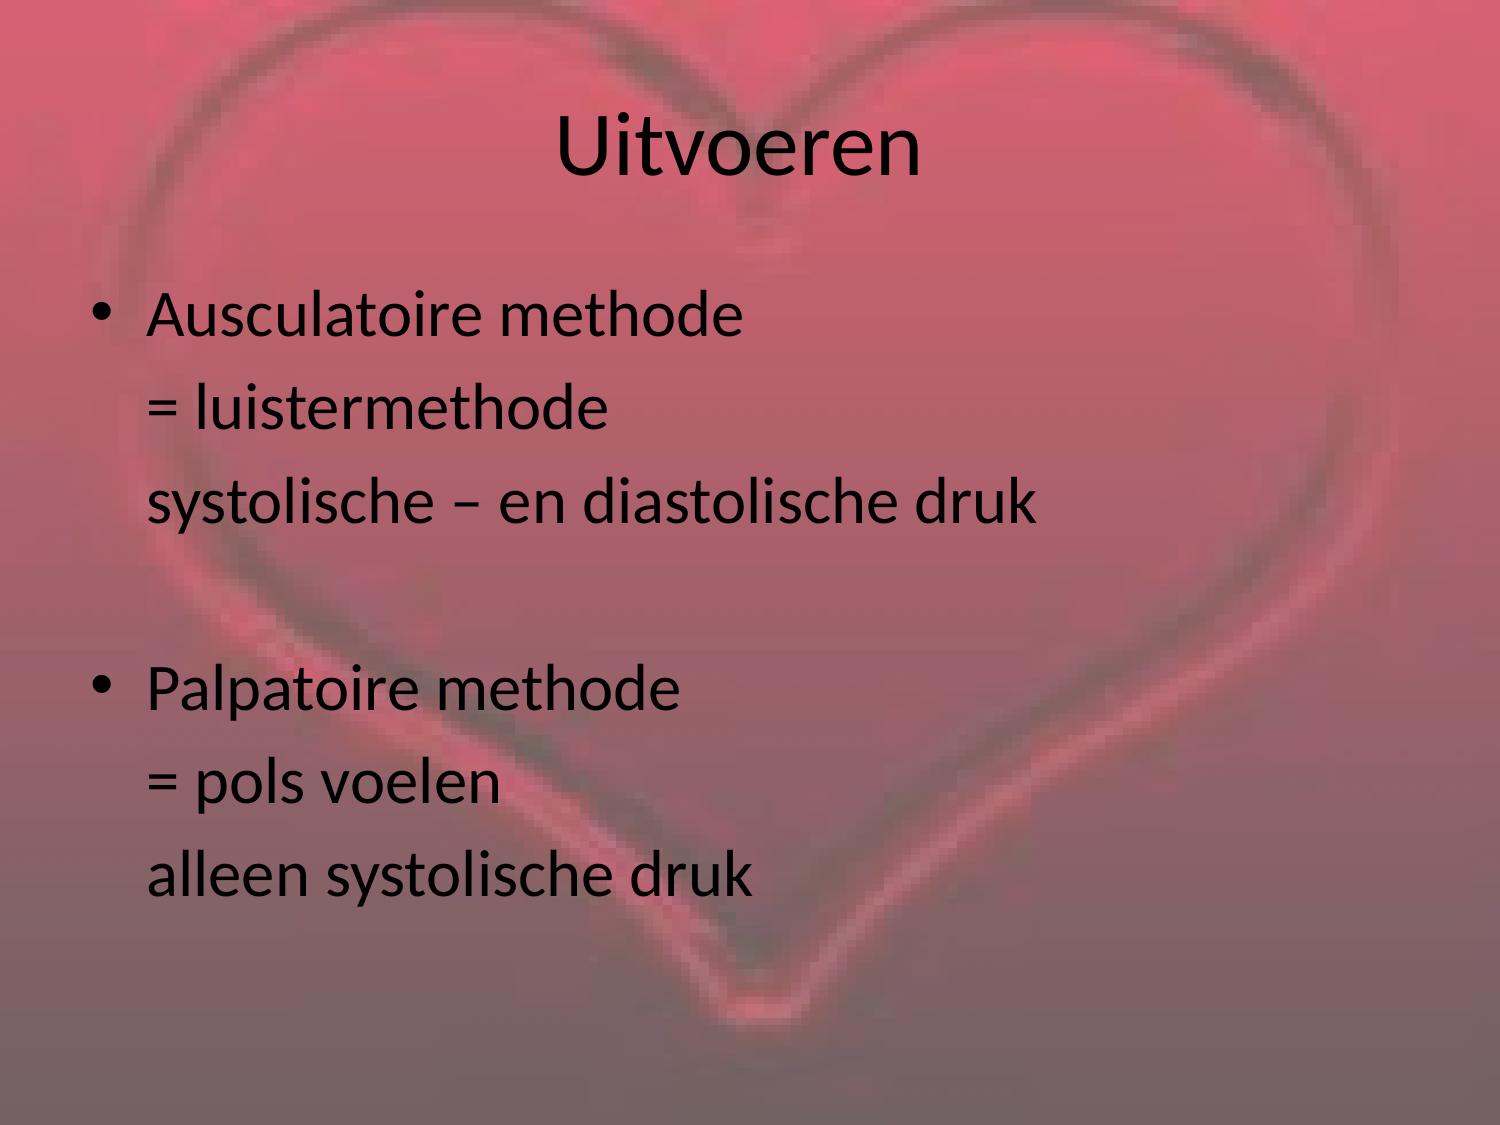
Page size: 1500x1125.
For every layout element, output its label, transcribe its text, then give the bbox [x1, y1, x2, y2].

list Ausculatoire methode = luistermethode systolische – en diastolische druk Palpatoire methode = pols voelen alleen systolische druk [75, 262, 1425, 1005]
title Uitvoeren [75, 45, 1425, 233]
